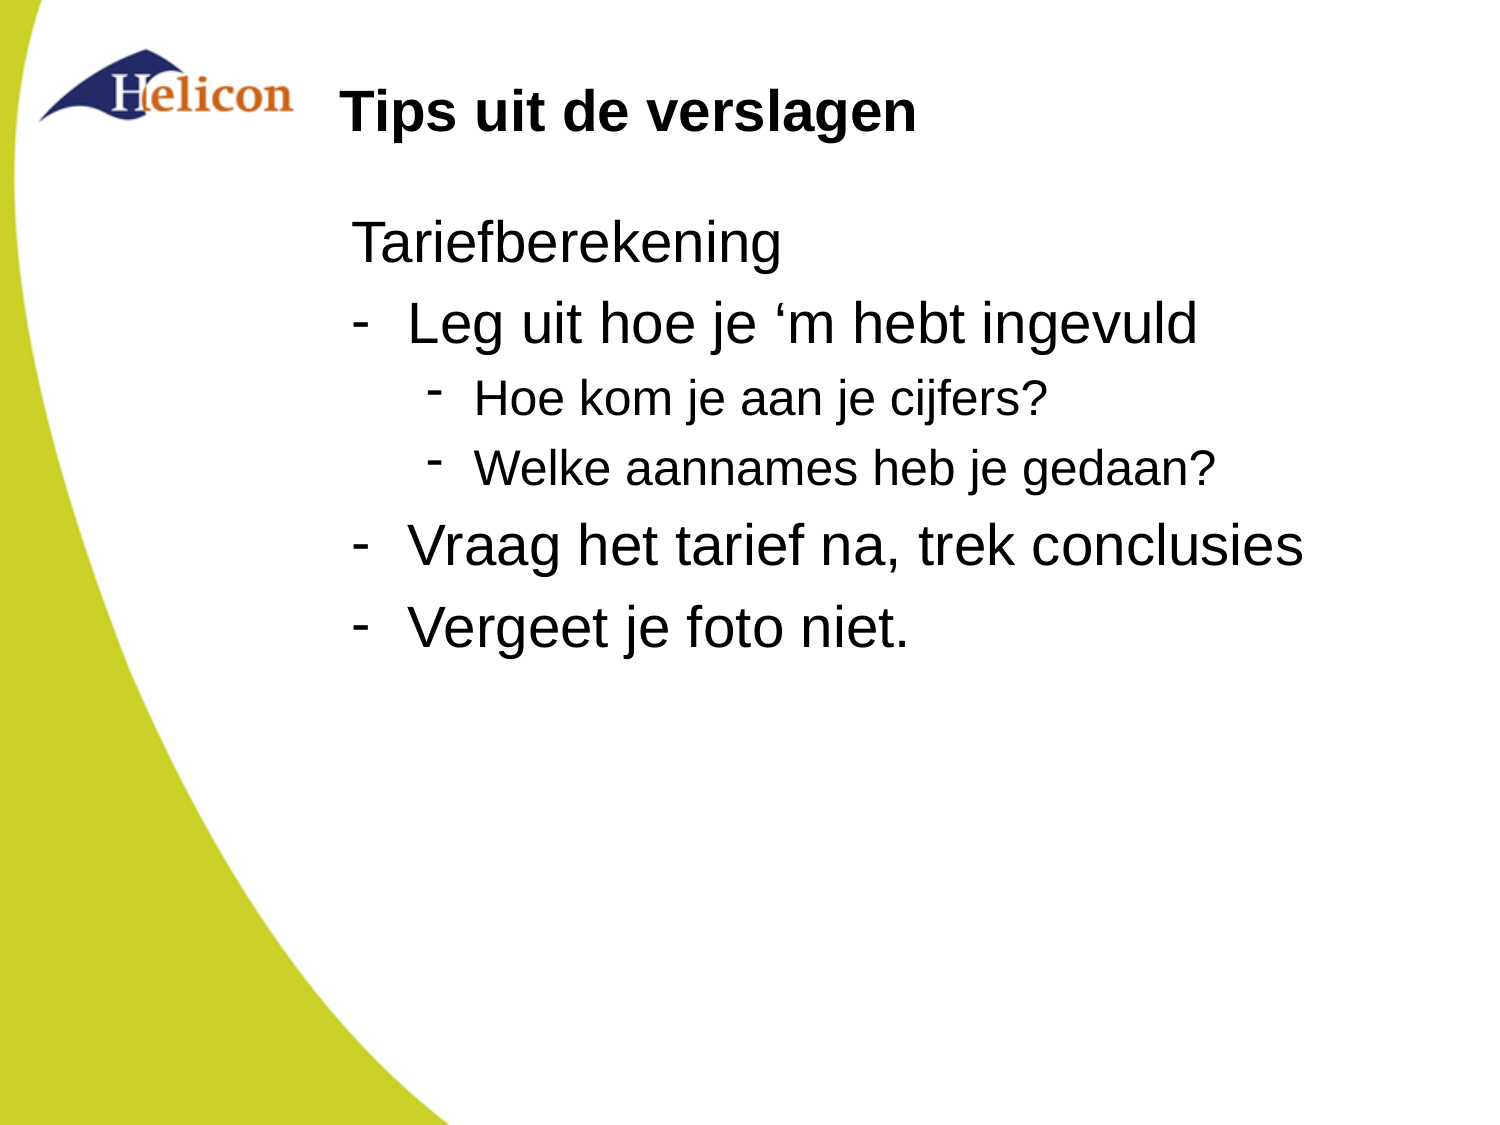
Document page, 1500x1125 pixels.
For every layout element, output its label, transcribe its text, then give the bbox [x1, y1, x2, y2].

list Tariefberekening Leg uit hoe je ‘m hebt ingevuld Hoe kom je aan je cijfers? Welke aannames heb je gedaan? Vraag het tarief na, trek conclusies Vergeet je foto niet. [336, 196, 1425, 1005]
picture [0, 0, 1500, 1125]
title Tips uit de verslagen [324, 54, 1415, 161]
